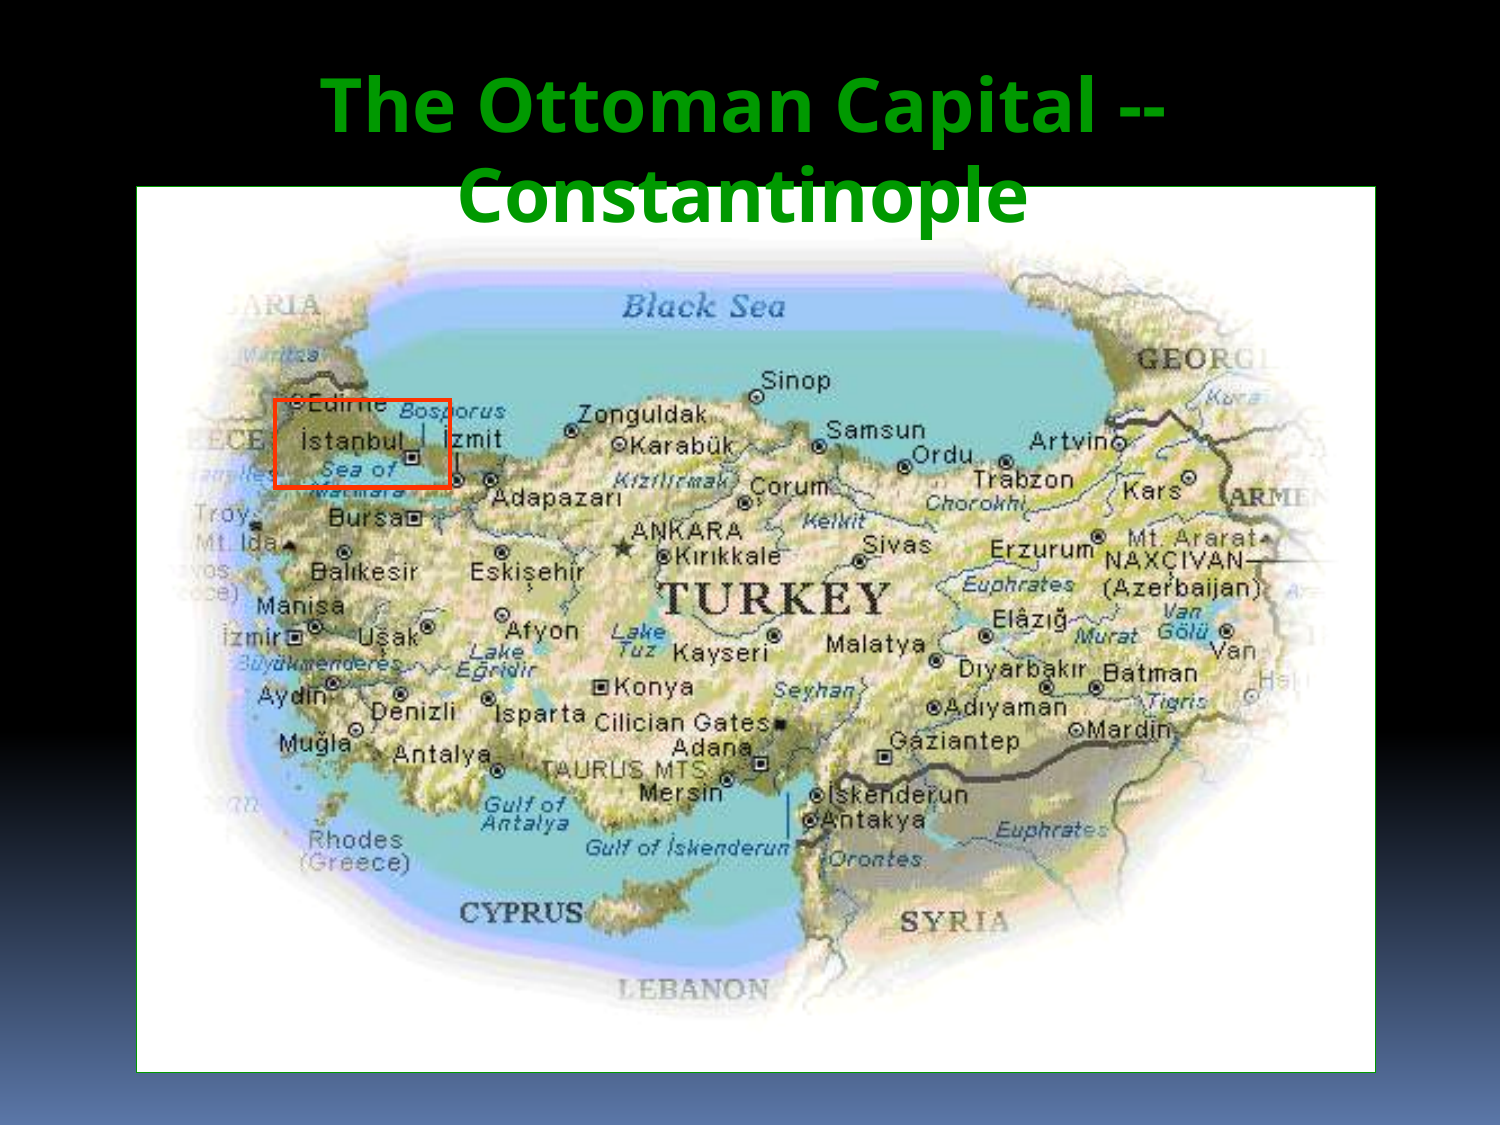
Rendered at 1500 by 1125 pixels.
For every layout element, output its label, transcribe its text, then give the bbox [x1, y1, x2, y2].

picture [137, 187, 1376, 1073]
text_box The Ottoman Capital -- Constantinople [62, 49, 1425, 245]
